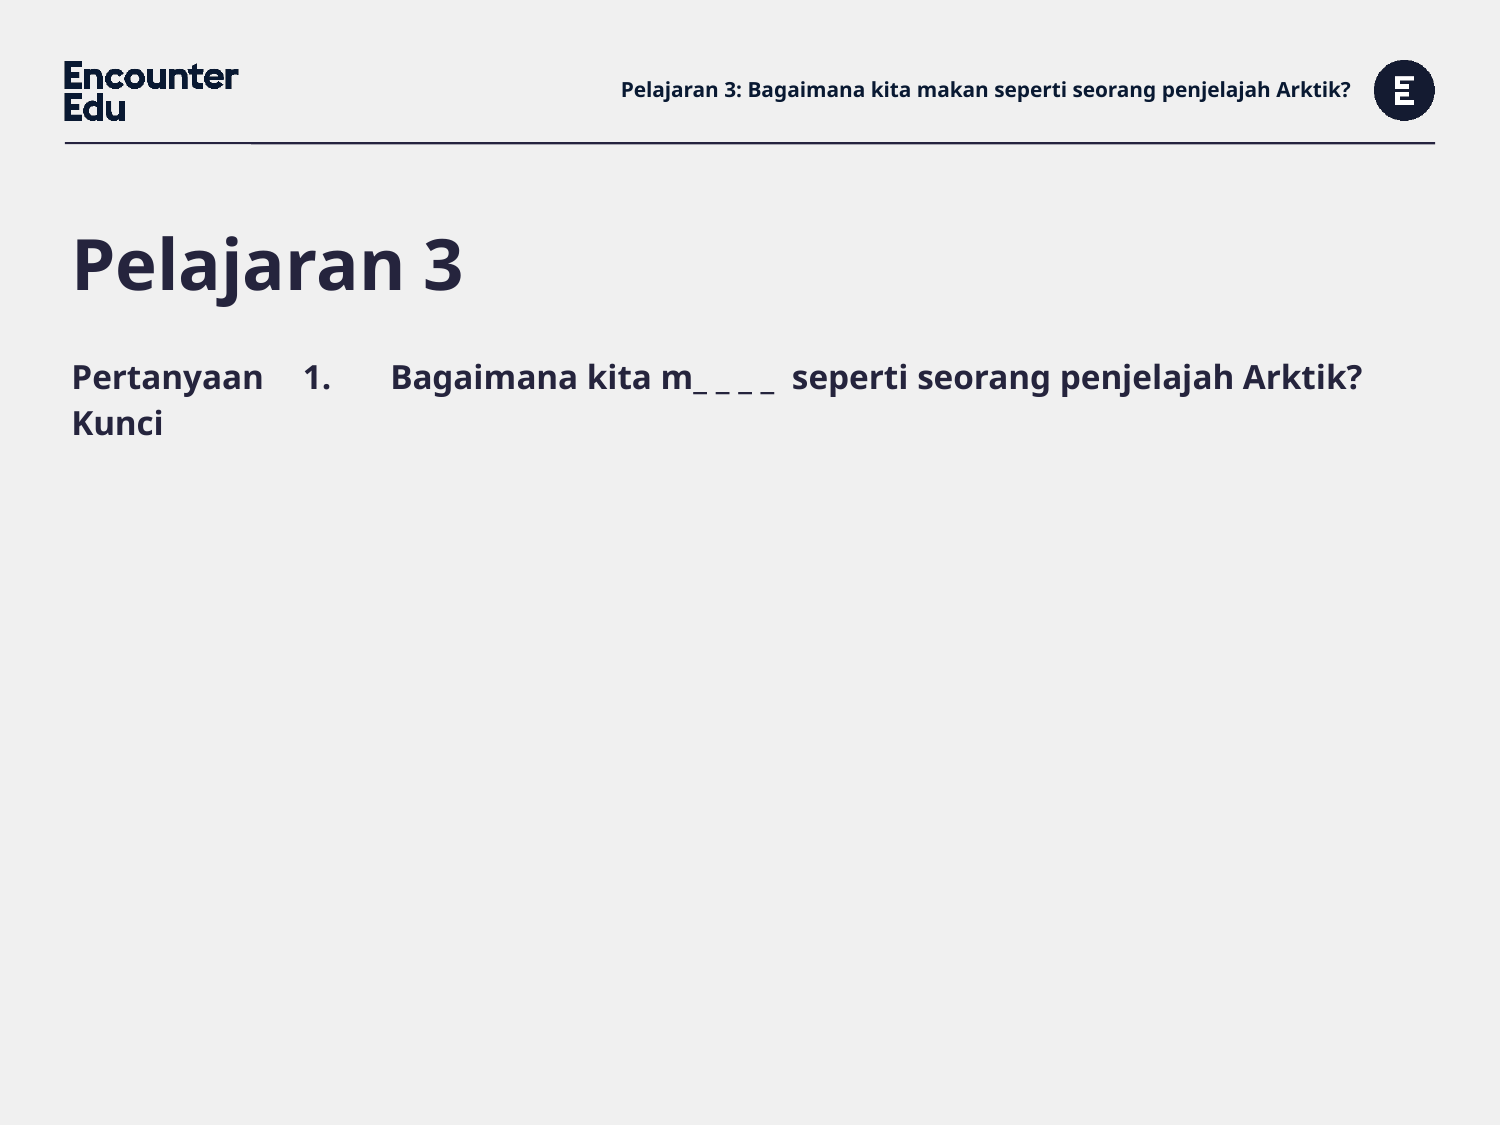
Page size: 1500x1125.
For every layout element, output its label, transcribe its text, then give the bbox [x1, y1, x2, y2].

picture [1372, 58, 1436, 122]
table_header Bagaimana kita m_ _ _ _ seperti seorang penjelajah Arktik? [288, 347, 1468, 634]
title Pelajaran 3: Bagaimana kita makan seperti seorang penjelajah Arktik? [447, 67, 1359, 114]
picture [60, 59, 243, 122]
text_box Pelajaran 3 [56, 212, 910, 312]
table_header Pertanyaan Kunci [56, 347, 288, 634]
